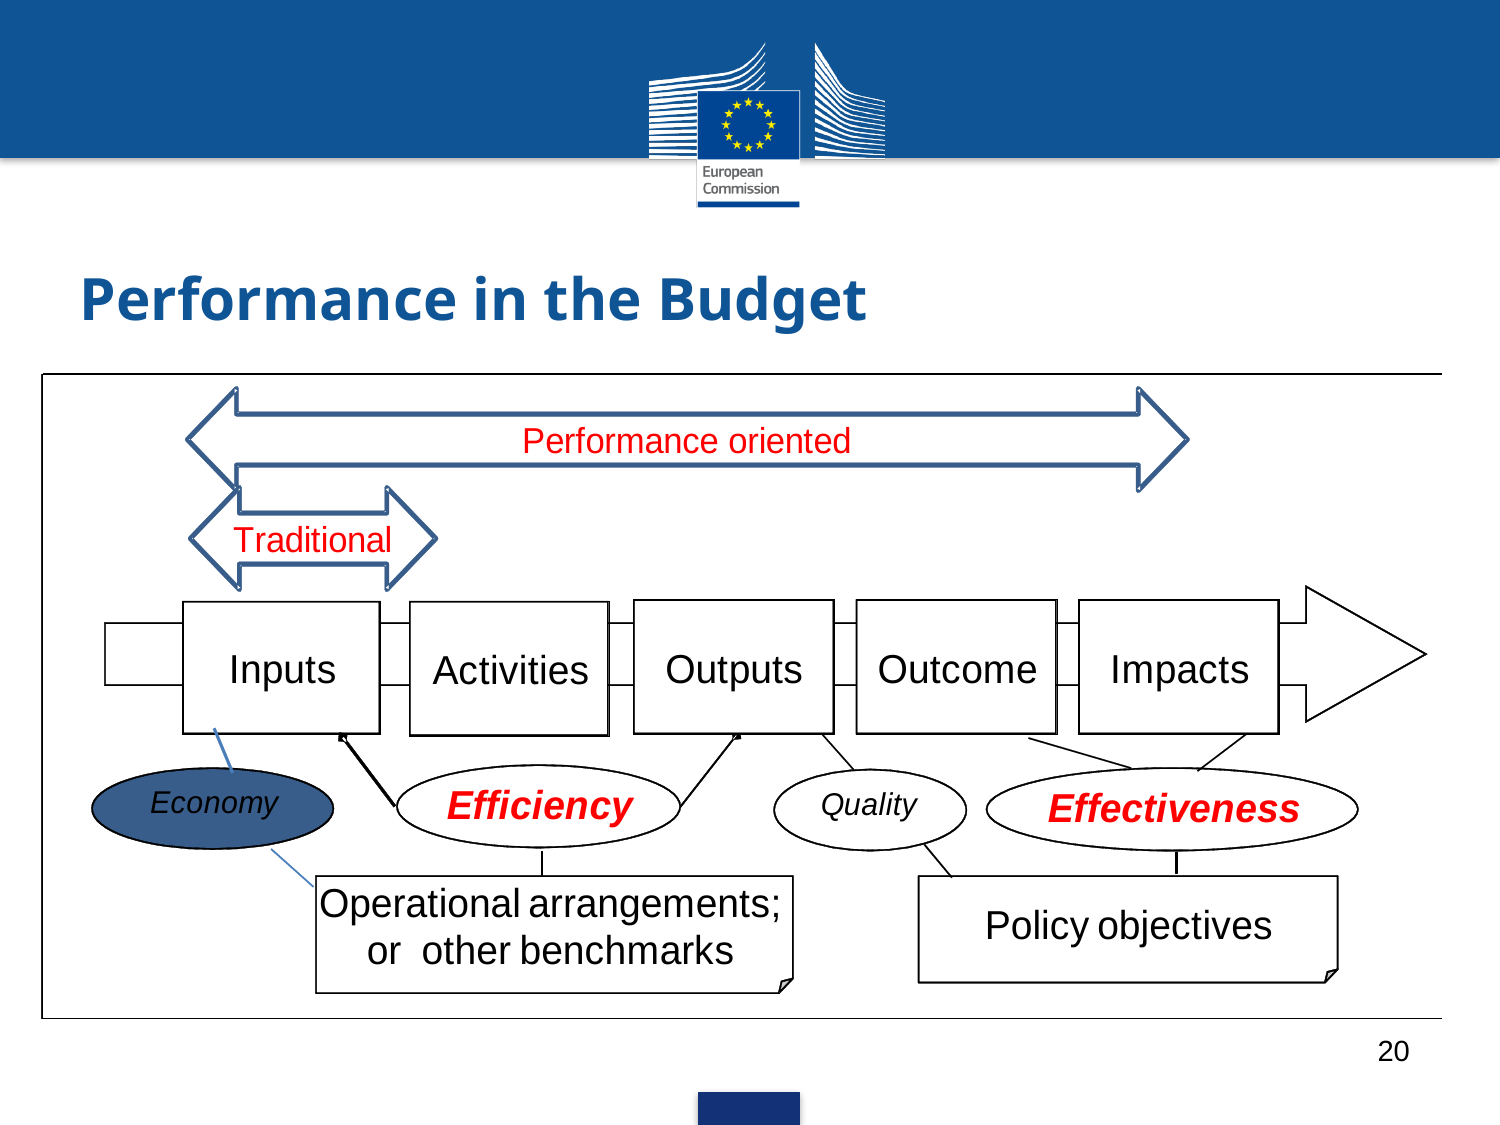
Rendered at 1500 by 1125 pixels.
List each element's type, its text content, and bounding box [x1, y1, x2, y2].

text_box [41, 373, 1444, 1021]
title Performance in the Budget [64, 219, 1416, 371]
slide_number 20 [1074, 1029, 1426, 1103]
picture [649, 42, 885, 208]
